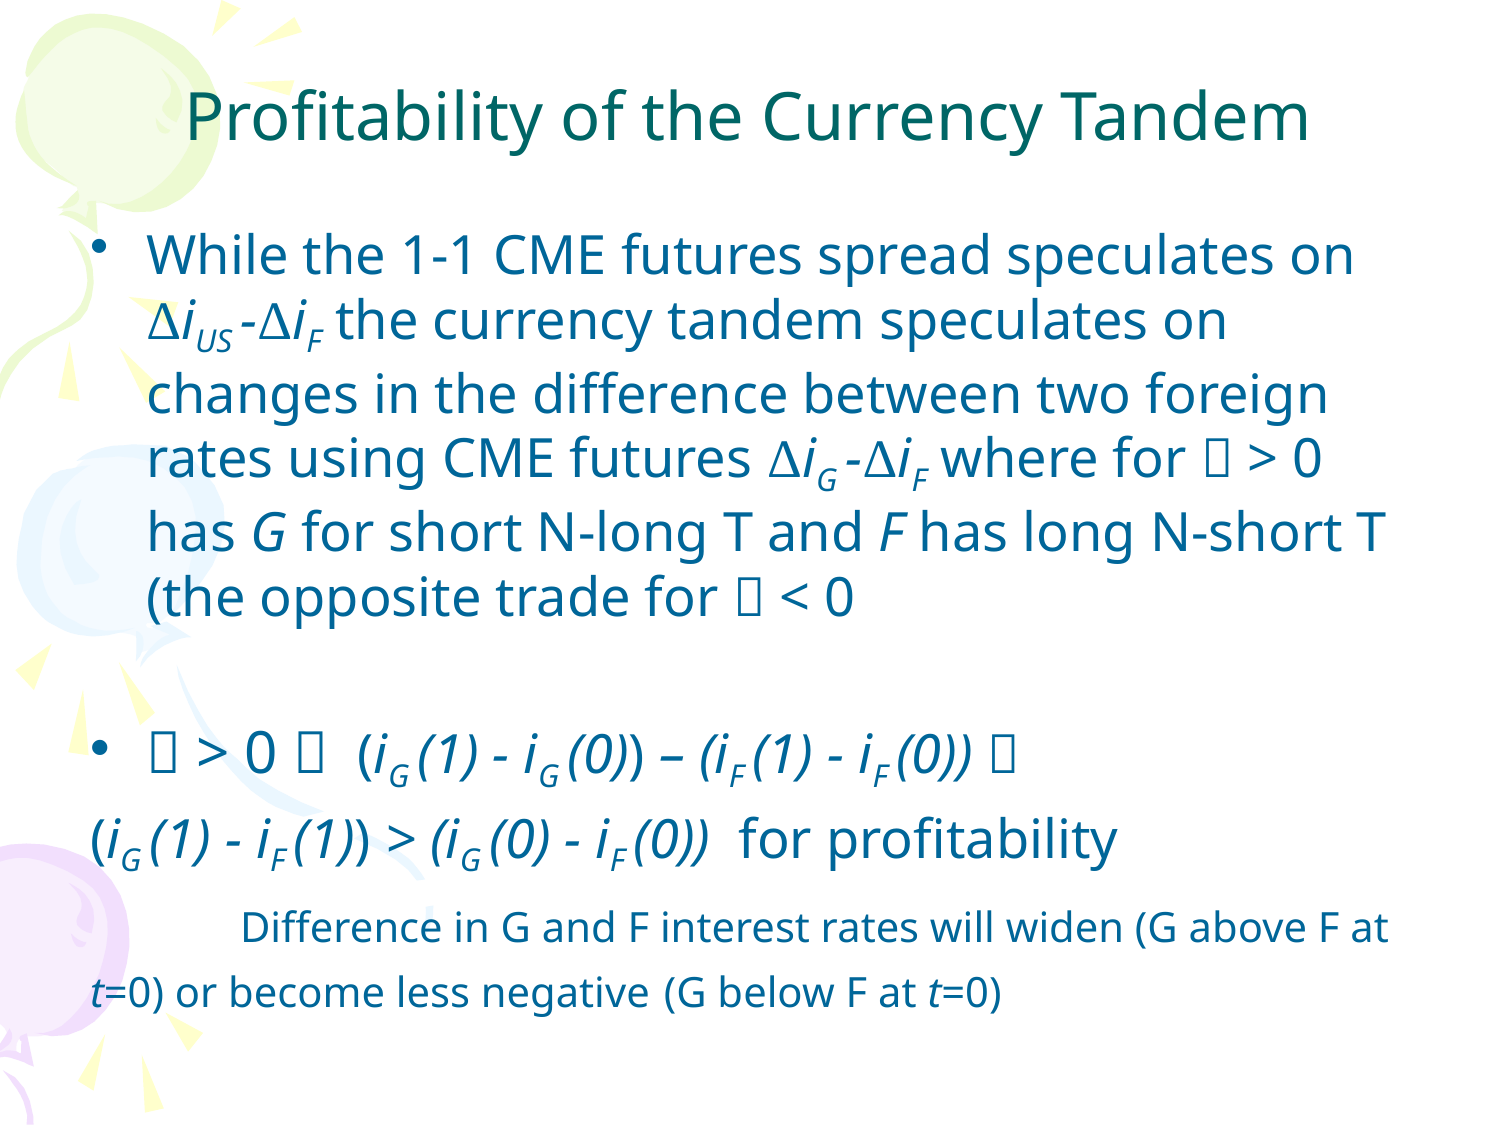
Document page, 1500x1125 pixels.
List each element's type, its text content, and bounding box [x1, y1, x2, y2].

title Profitability of the Currency Tandem [72, 16, 1425, 163]
list While the 1-1 CME futures spread speculates on ΔiUS -ΔiF the currency tandem speculates on changes in the difference between two foreign rates using CME futures ΔiG -ΔiF where for  > 0 has G for short N-long T and F has long N-short T (the opposite trade for  < 0  > 0  (iG (1) - iG (0)) – (iF (1) - iF (0))  (iG (1) - iF (1)) > (iG (0) - iF (0)) for profitability Difference in G and F interest rates will widen (G above F at t=0) or become less negative (G below F at t=0) [75, 212, 1425, 994]
